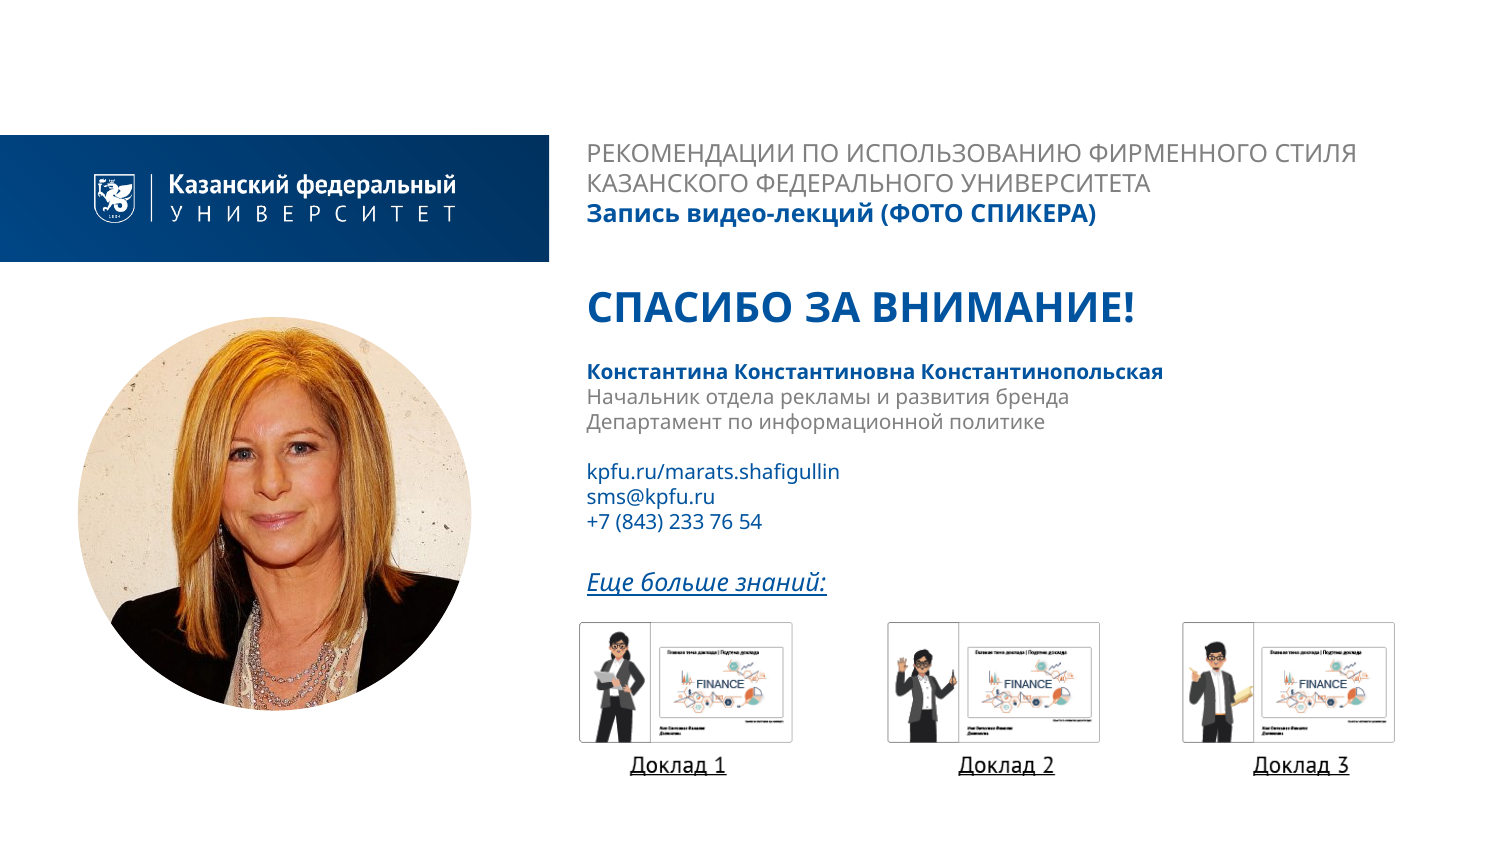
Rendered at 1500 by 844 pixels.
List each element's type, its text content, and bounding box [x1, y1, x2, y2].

picture [77, 316, 472, 711]
text_box [0, 133, 551, 264]
picture [93, 173, 456, 223]
text_box СПАСИБО ЗА ВНИМАНИЕ! [571, 273, 1403, 339]
text_box РЕКОМЕНДАЦИИ ПО ИСПОЛЬЗОВАНИЮ ФИРМЕННОГО СТИЛЯ КАЗАНСКОГО ФЕДЕРАЛЬНОГО УНИВЕРСИТЕТА Запись видео-лекций (ФОТО СПИКЕРА) [571, 130, 1435, 235]
text_box Константина Константиновна Константинопольская Начальник отдела рекламы и развития бренда Департамент по информационной политике kpfu.ru/marats.shafigullin sms@kpfu.ru +7 (843) 233 76 54 [571, 351, 1500, 541]
picture [579, 622, 1396, 804]
text_box Еще больше знаний: [571, 559, 1403, 605]
